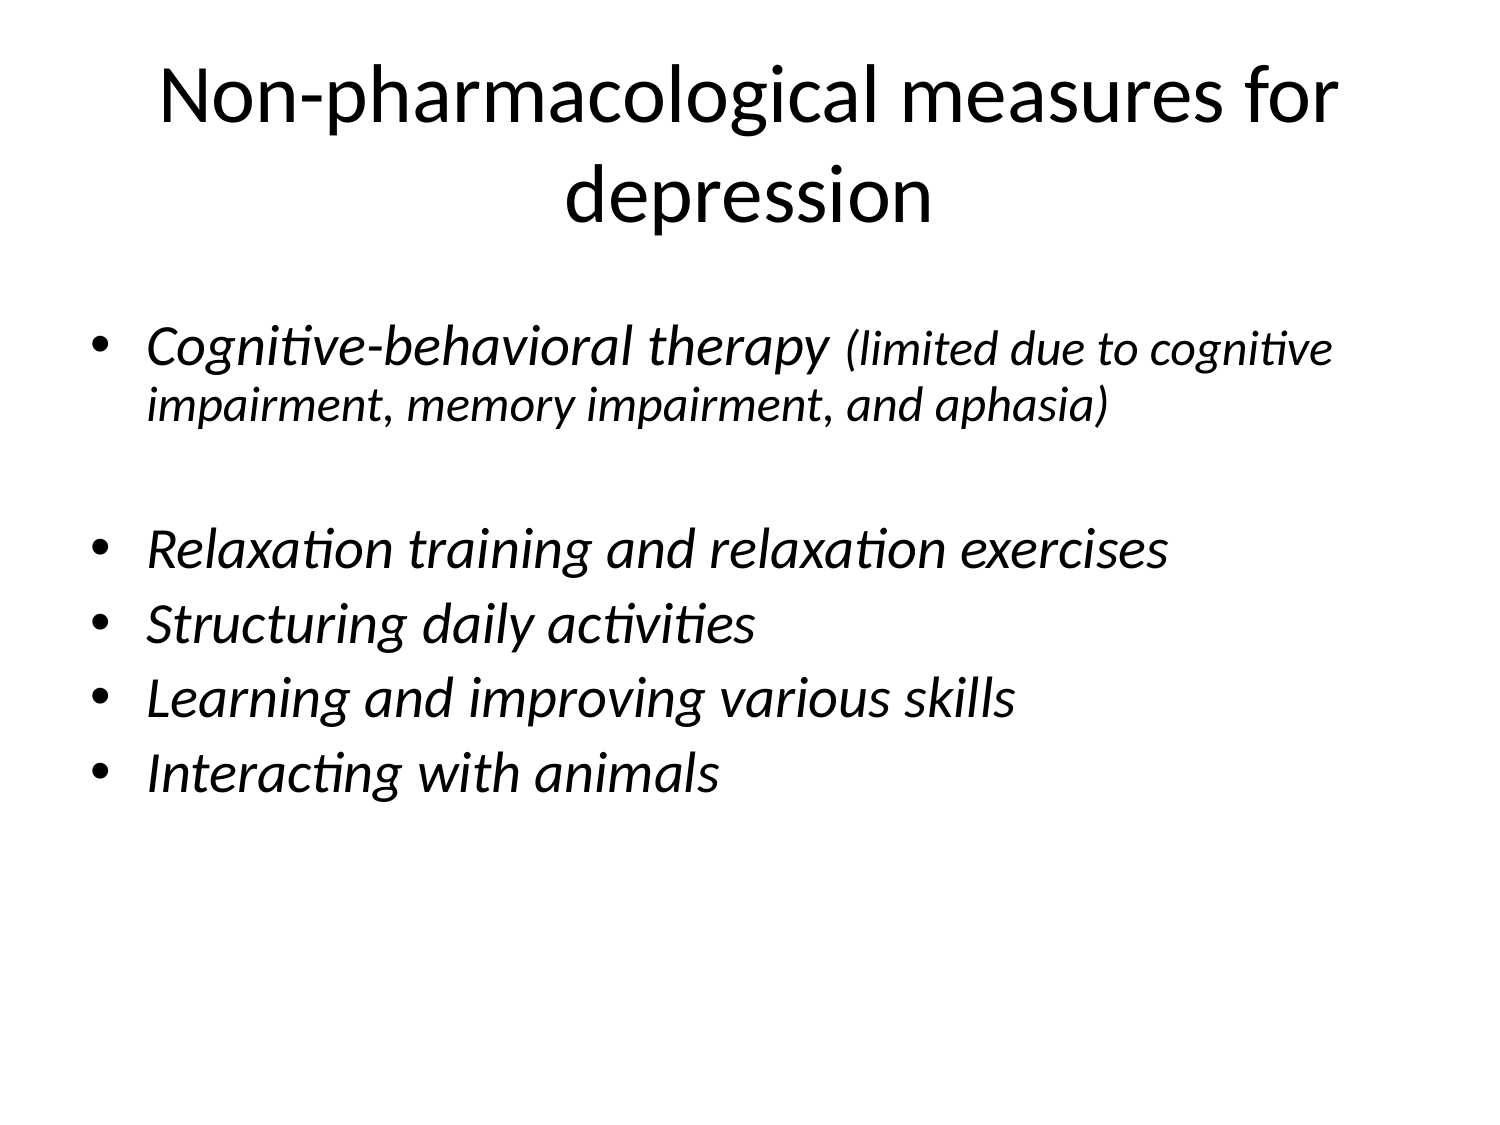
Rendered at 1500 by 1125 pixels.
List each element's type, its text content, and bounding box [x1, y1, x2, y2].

list Cognitive-behavioral therapy (limited due to cognitive impairment, memory impairment, and aphasia) Relaxation training and relaxation exercises Structuring daily activities Learning and improving various skills Interacting with animals [75, 307, 1425, 1050]
title Non-pharmacological measures for depression [75, 45, 1425, 233]
